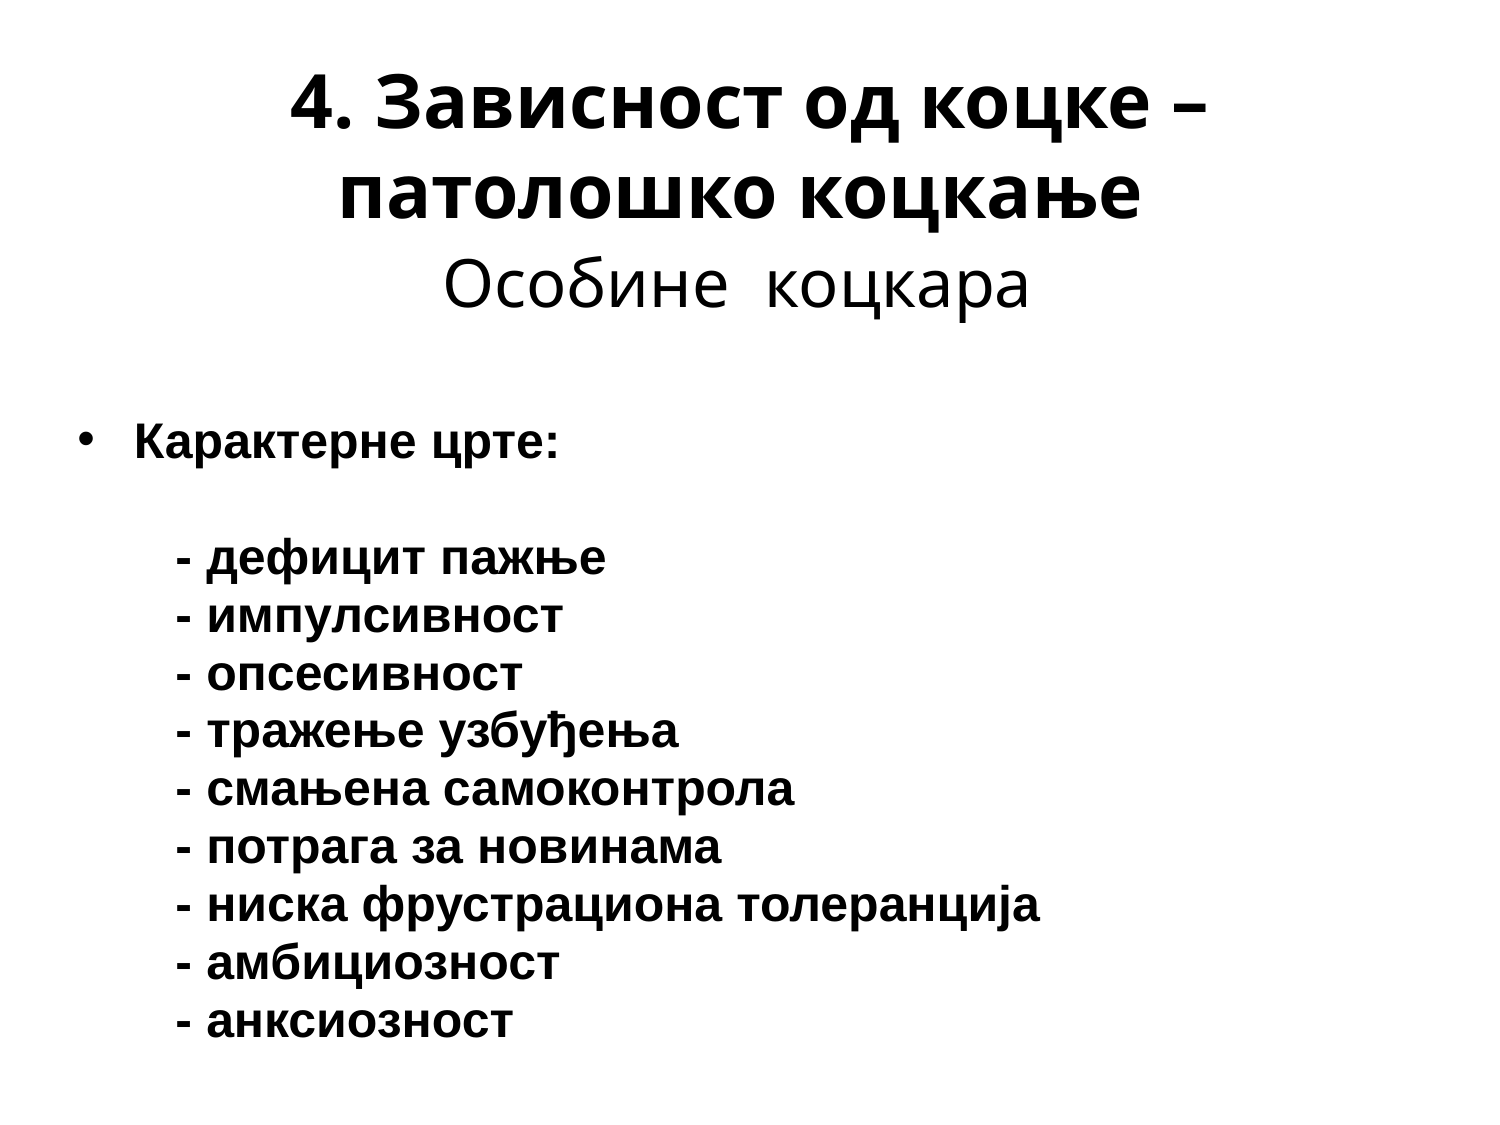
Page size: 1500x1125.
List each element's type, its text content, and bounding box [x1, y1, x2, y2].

text_box 4. Зависност од коцке – патолошко коцкање [74, 50, 1425, 238]
list Карактерне црте: - дефицит пажње - импулсивност - опсесивност - тражење узбуђења - смањена самоконтрола - потрага за новинама - ниска фрустрациона толеранција - амбициозност - анксиозност [62, 412, 1413, 1125]
title Особине коцкара [62, 187, 1413, 376]
